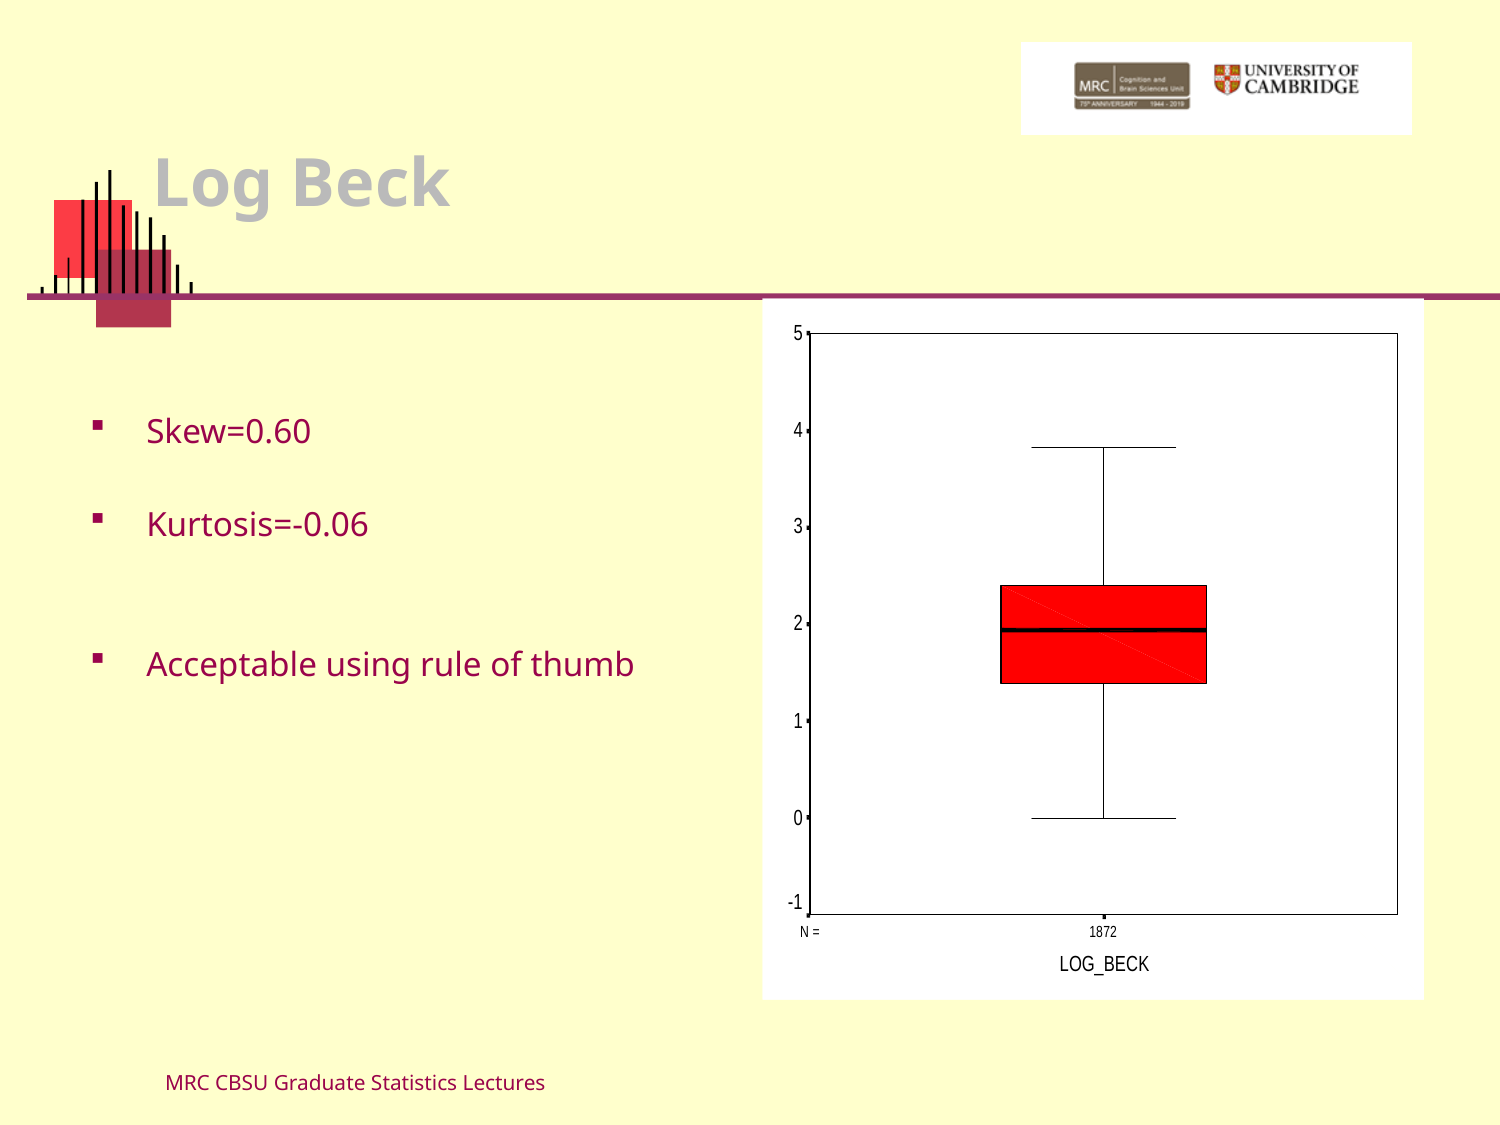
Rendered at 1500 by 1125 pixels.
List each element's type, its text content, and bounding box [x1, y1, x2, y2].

footer MRC CBSU Graduate Statistics Lectures [149, 1062, 988, 1101]
title Log Beck [137, 137, 988, 233]
list Skew=0.60 Kurtosis=-0.06 Acceptable using rule of thumb [75, 262, 738, 1038]
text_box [762, 298, 1426, 1002]
picture [1021, 42, 1412, 135]
